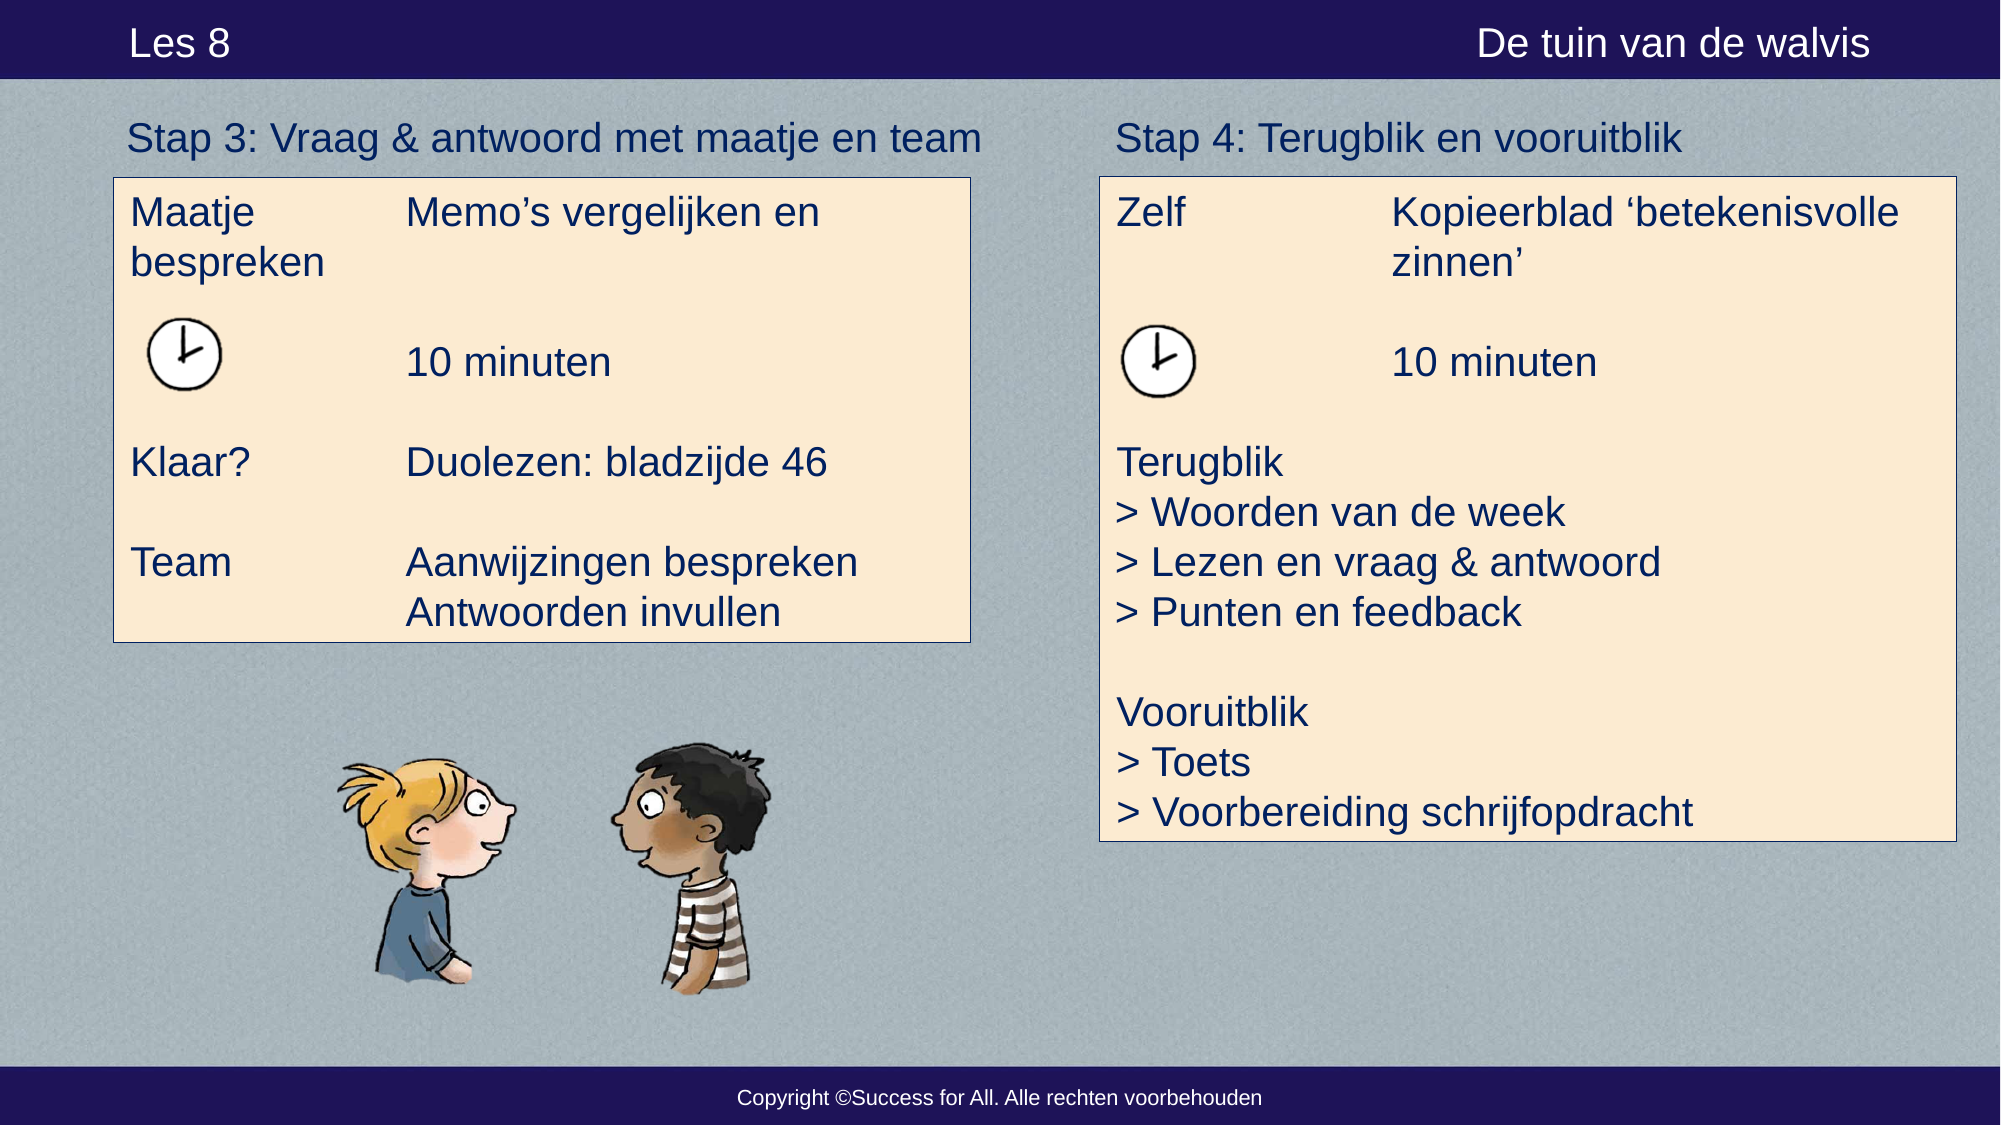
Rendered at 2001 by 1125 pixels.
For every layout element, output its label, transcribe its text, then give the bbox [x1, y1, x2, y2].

text_box Les 8 [114, 8, 354, 73]
text_box Copyright ©Success for All. Alle rechten voorbehouden [0, 1076, 2000, 1125]
picture [0, 0, 2001, 1125]
text_box Zelf Kopieerblad ‘betekenisvolle zinnen’ 10 minuten Terugblik > Woorden van de week > Lezen en vraag & antwoord > Punten en feedback Vooruitblik > Toets > Voorbereiding schrijfopdracht [1099, 176, 1957, 842]
text_box Stap 3: Vraag & antwoord met maatje en team [111, 102, 1084, 168]
text_box De tuin van de walvis [999, 8, 1886, 73]
text_box Maatje Memo’s vergelijken en bespreken 10 minuten Klaar? Duolezen: bladzijde 46 Team Aanwijzingen bespreken Antwoorden invullen [113, 177, 971, 643]
text_box Stap 4: Terugblik en vooruitblik [1100, 102, 1893, 168]
